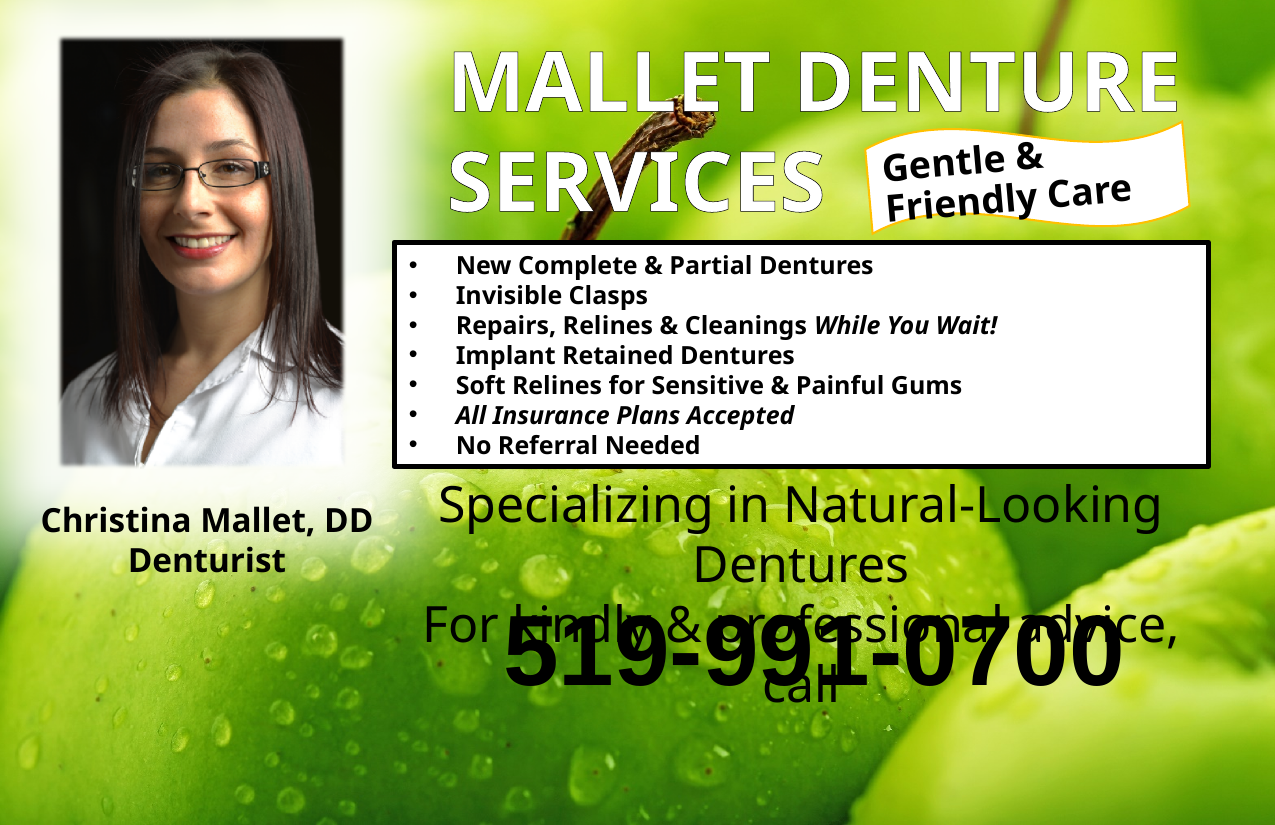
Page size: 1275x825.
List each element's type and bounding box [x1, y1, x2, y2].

picture [56, 34, 347, 470]
list [0, 0, 1275, 825]
